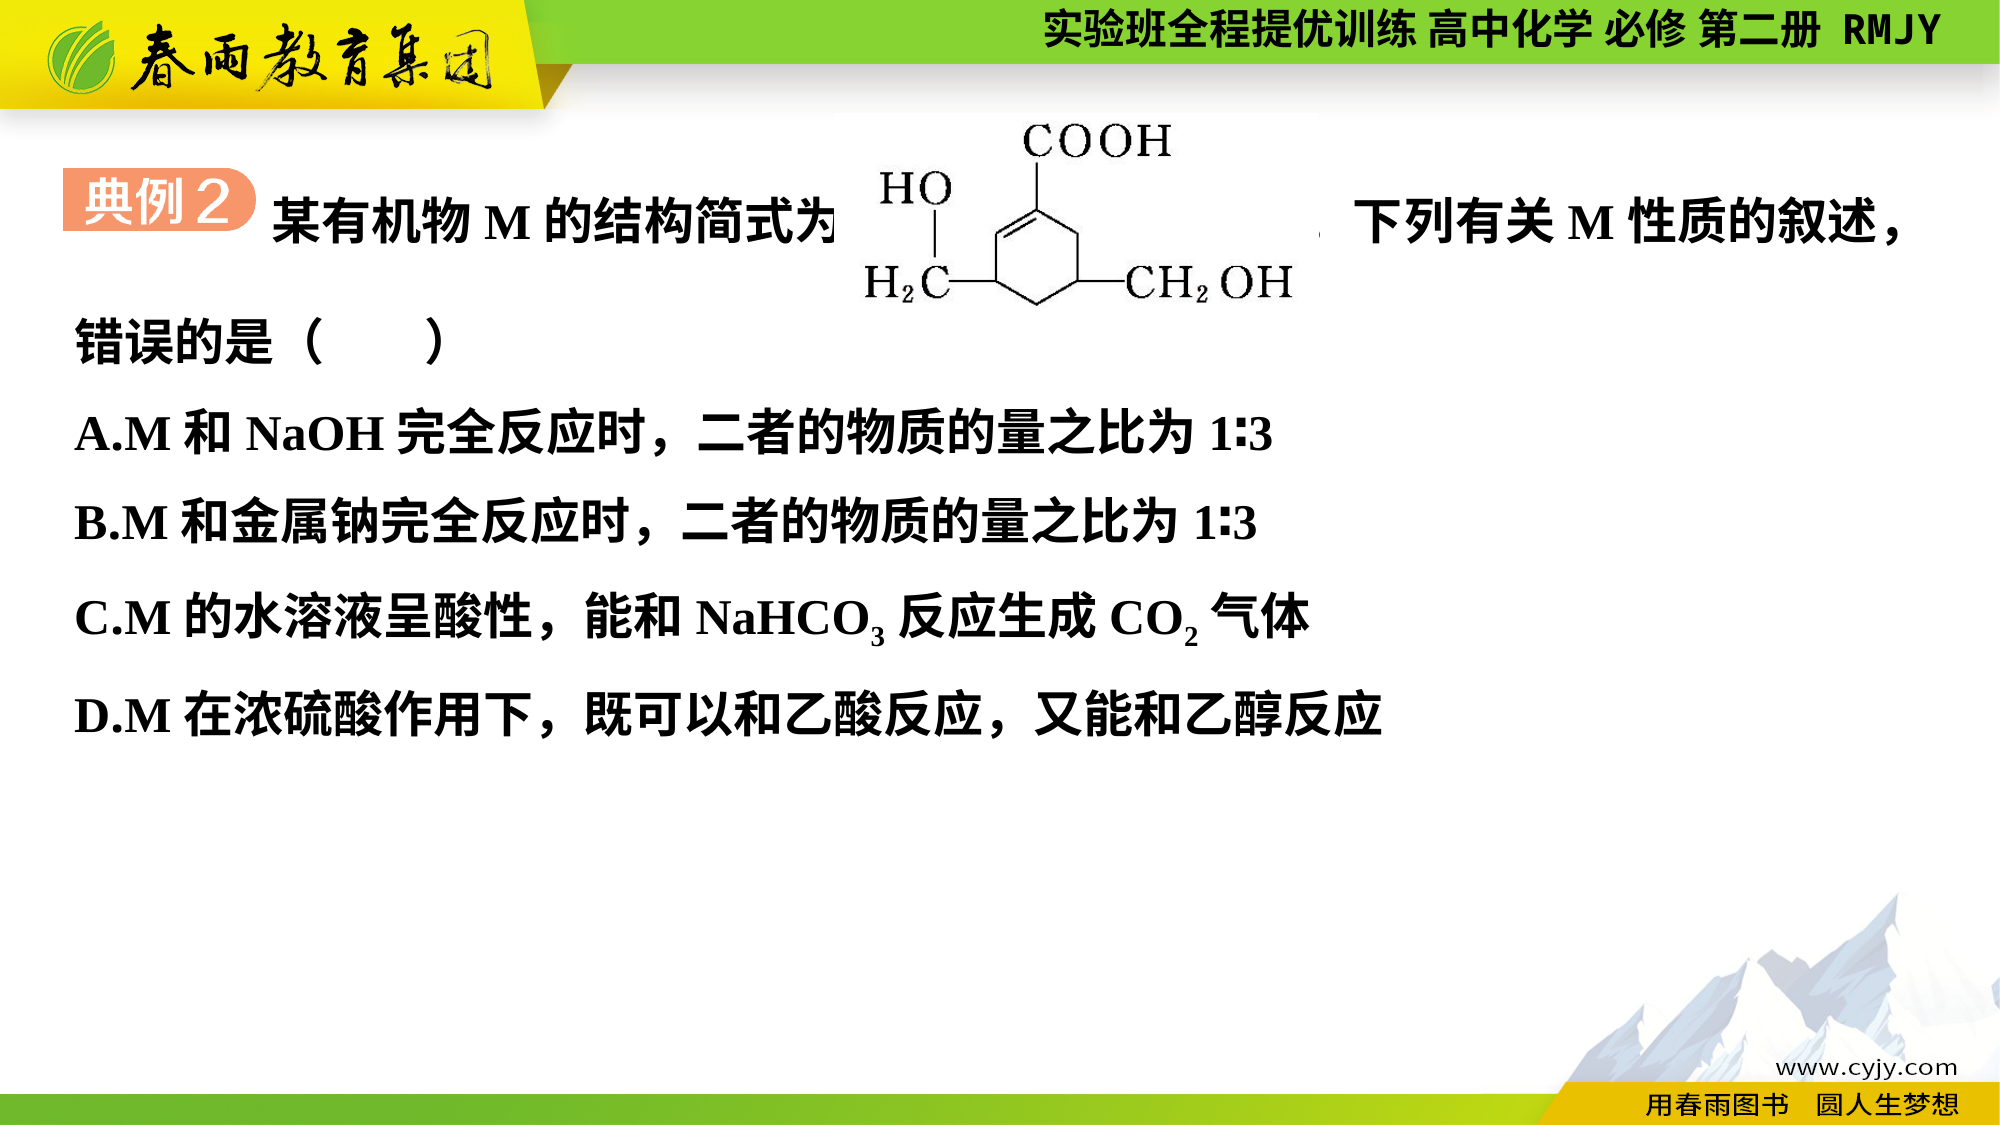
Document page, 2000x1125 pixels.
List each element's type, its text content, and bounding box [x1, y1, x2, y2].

picture [0, 0, 2000, 1125]
list 某有机物M的结构简式为 。下列有关M性质的叙述，错误的是（ ） A.M和NaOH完全反应时，二者的物质的量之比为1∶3 B.M和金属钠完全反应时，二者的物质的量之比为1∶3 C.M的水溶液呈酸性，能和NaHCO3反应生成CO2气体 D.M在浓硫酸作用下，既可以和乙酸反应，又能和乙醇反应 [59, 122, 1944, 744]
